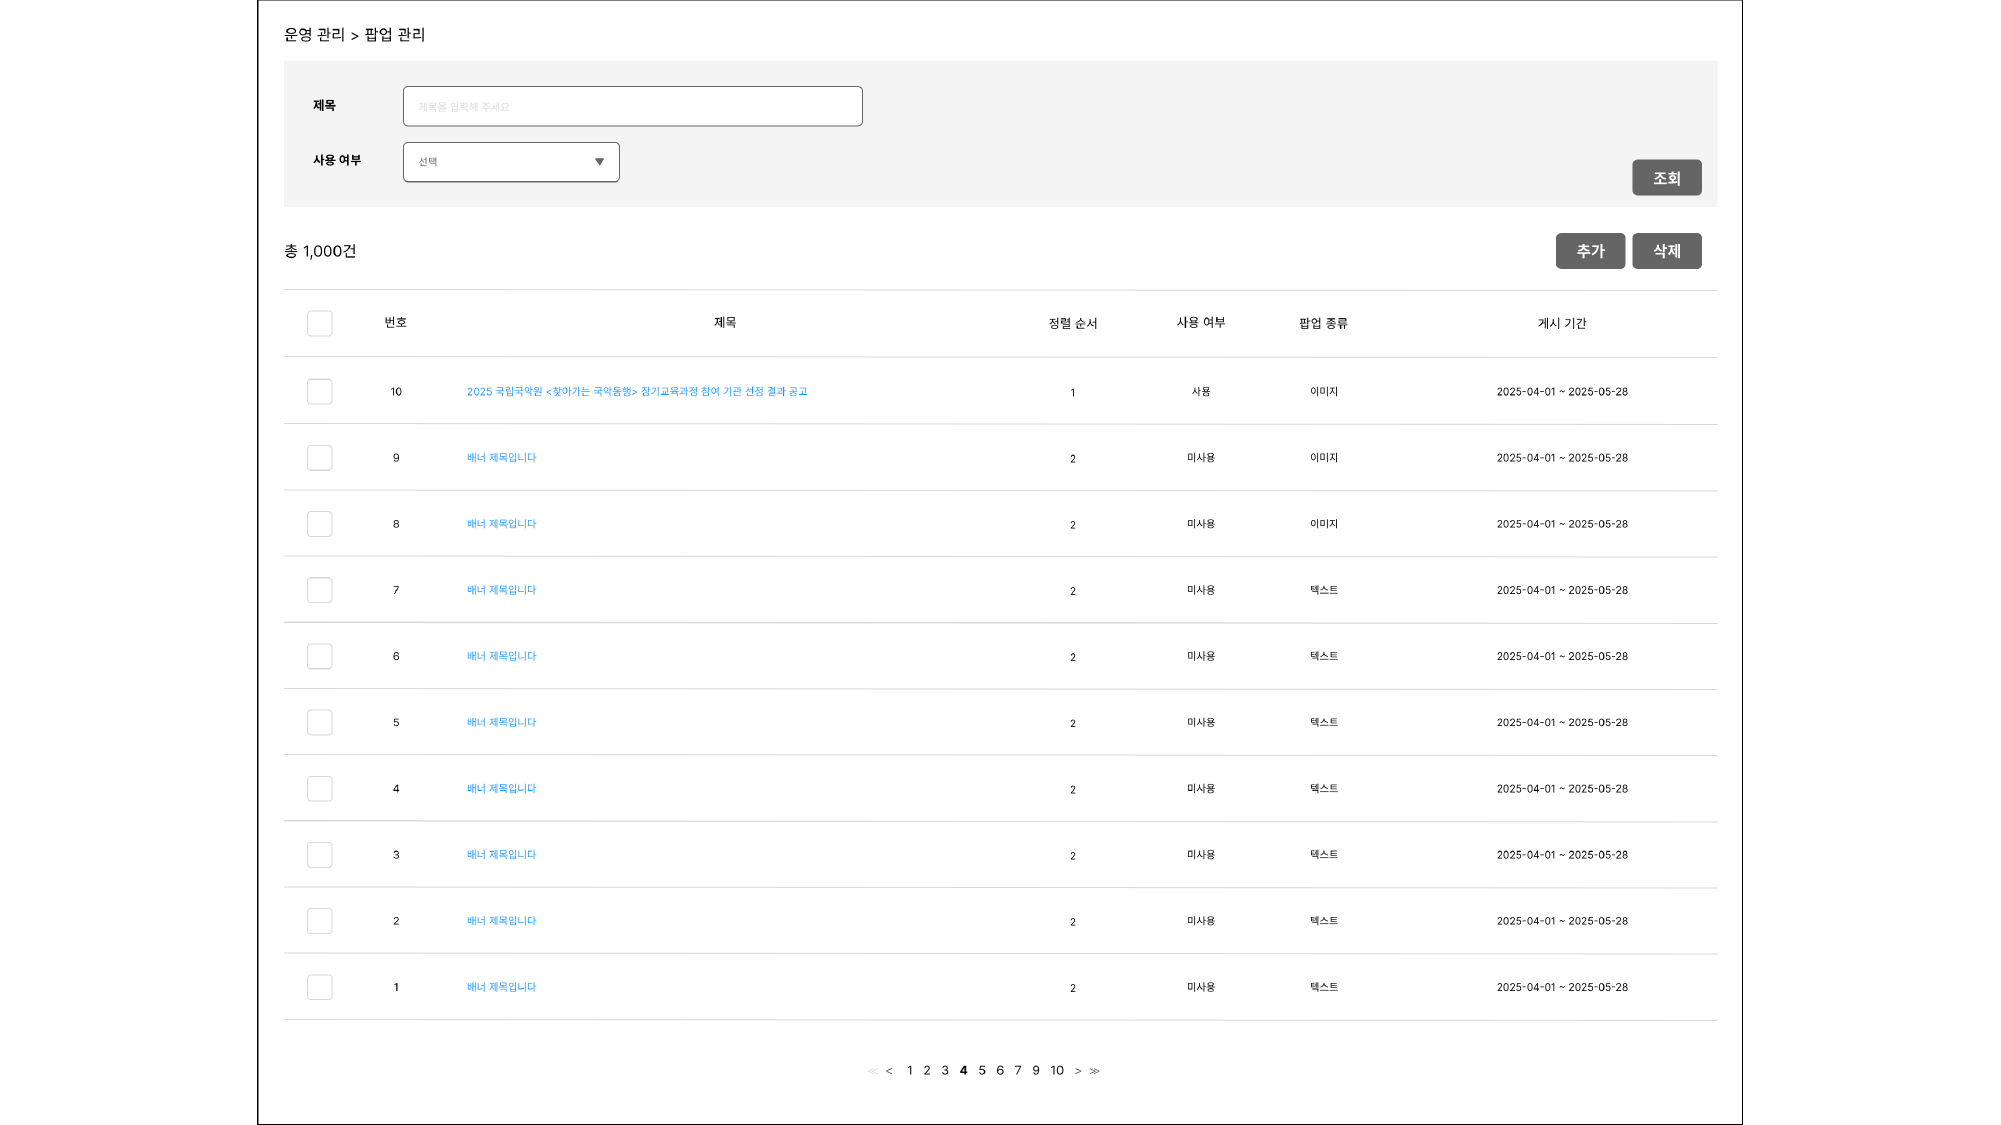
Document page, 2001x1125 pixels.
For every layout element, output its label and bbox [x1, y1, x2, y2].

picture [256, 0, 1744, 1125]
